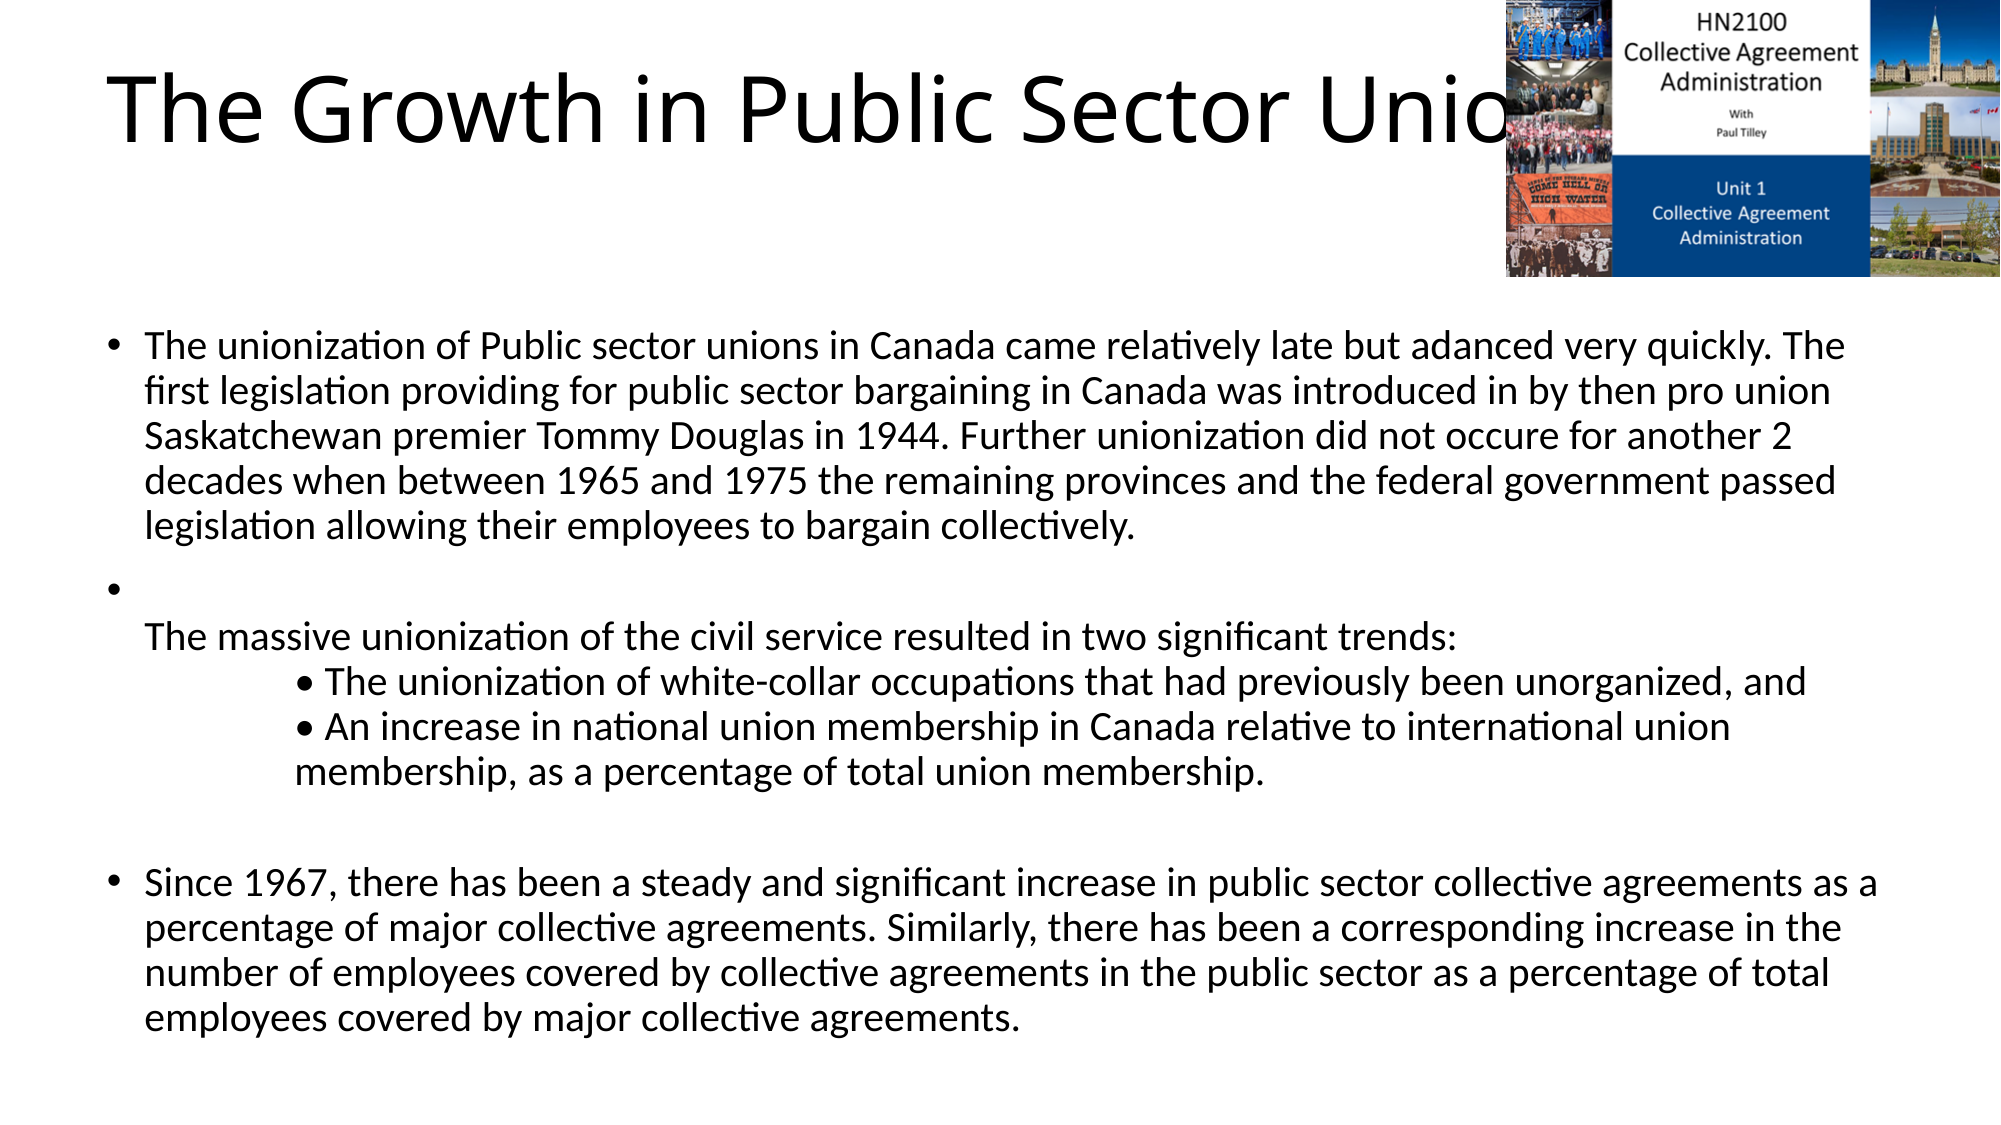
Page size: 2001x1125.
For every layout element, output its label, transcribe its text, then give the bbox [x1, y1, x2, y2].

title The Growth in Public Sector Unions [91, 59, 1506, 277]
list The unionization of Public sector unions in Canada came relatively late but adanced very quickly. The first legislation providing for public sector bargaining in Canada was introduced in by then pro union Saskatchewan premier Tommy Douglas in 1944. Further unionization did not occure for another 2 decades when between 1965 and 1975 the remaining provinces and the federal government passed legislation allowing their employees to bargain collectively. The massive unionization of the civil service resulted in two significant trends: • The unionization of white-collar occupations that had previously been unorganized, and • An increase in national union membership in Canada relative to international union membership, as a percentage of total union membership. Since 1967, there has been a steady and significant increase in public sector collective agreements as a percentage of major collective agreements. Similarly, there has been a corresponding increase in the number of employees covered by collective agreements in the public sector as a percentage of total employees covered by major collective agreements. [91, 316, 1917, 1031]
picture [1506, 0, 2000, 278]
